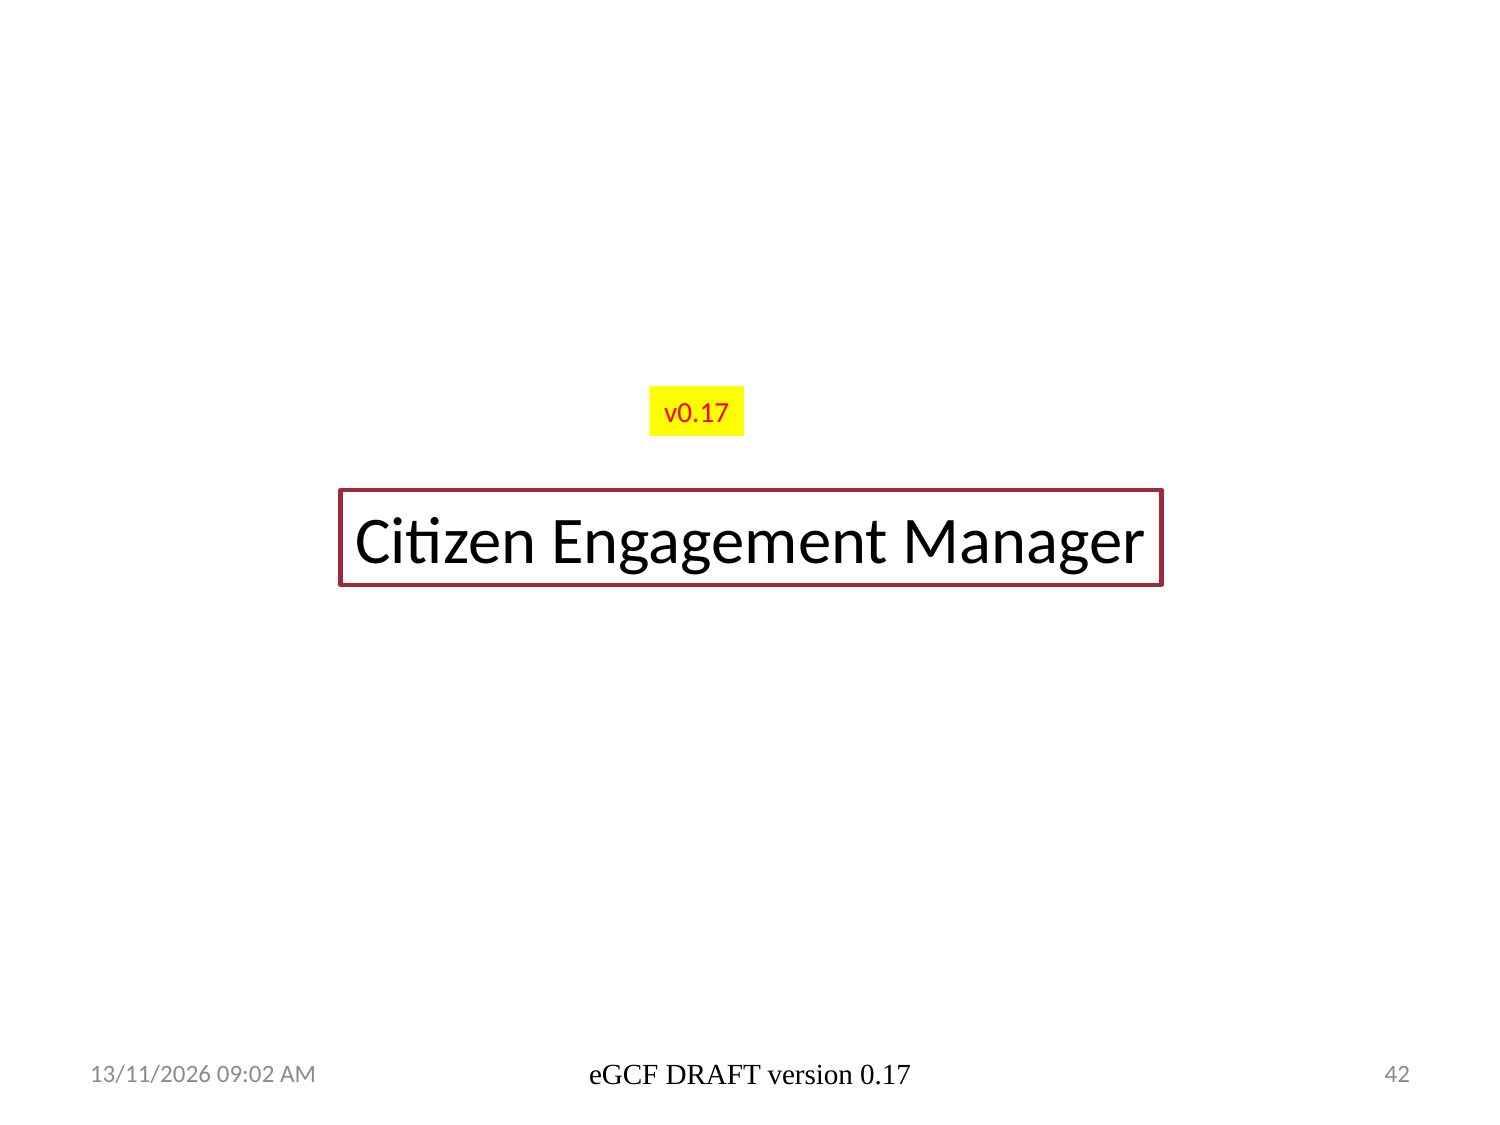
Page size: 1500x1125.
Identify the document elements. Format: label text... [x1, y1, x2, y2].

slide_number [75, 1042, 425, 1103]
text_box Citizen Engagement Manager [338, 488, 1164, 587]
text_box v0.17 [649, 386, 745, 436]
footer eGCF DRAFT version 0.17 [512, 1042, 988, 1103]
slide_number 42 [1074, 1042, 1425, 1103]
